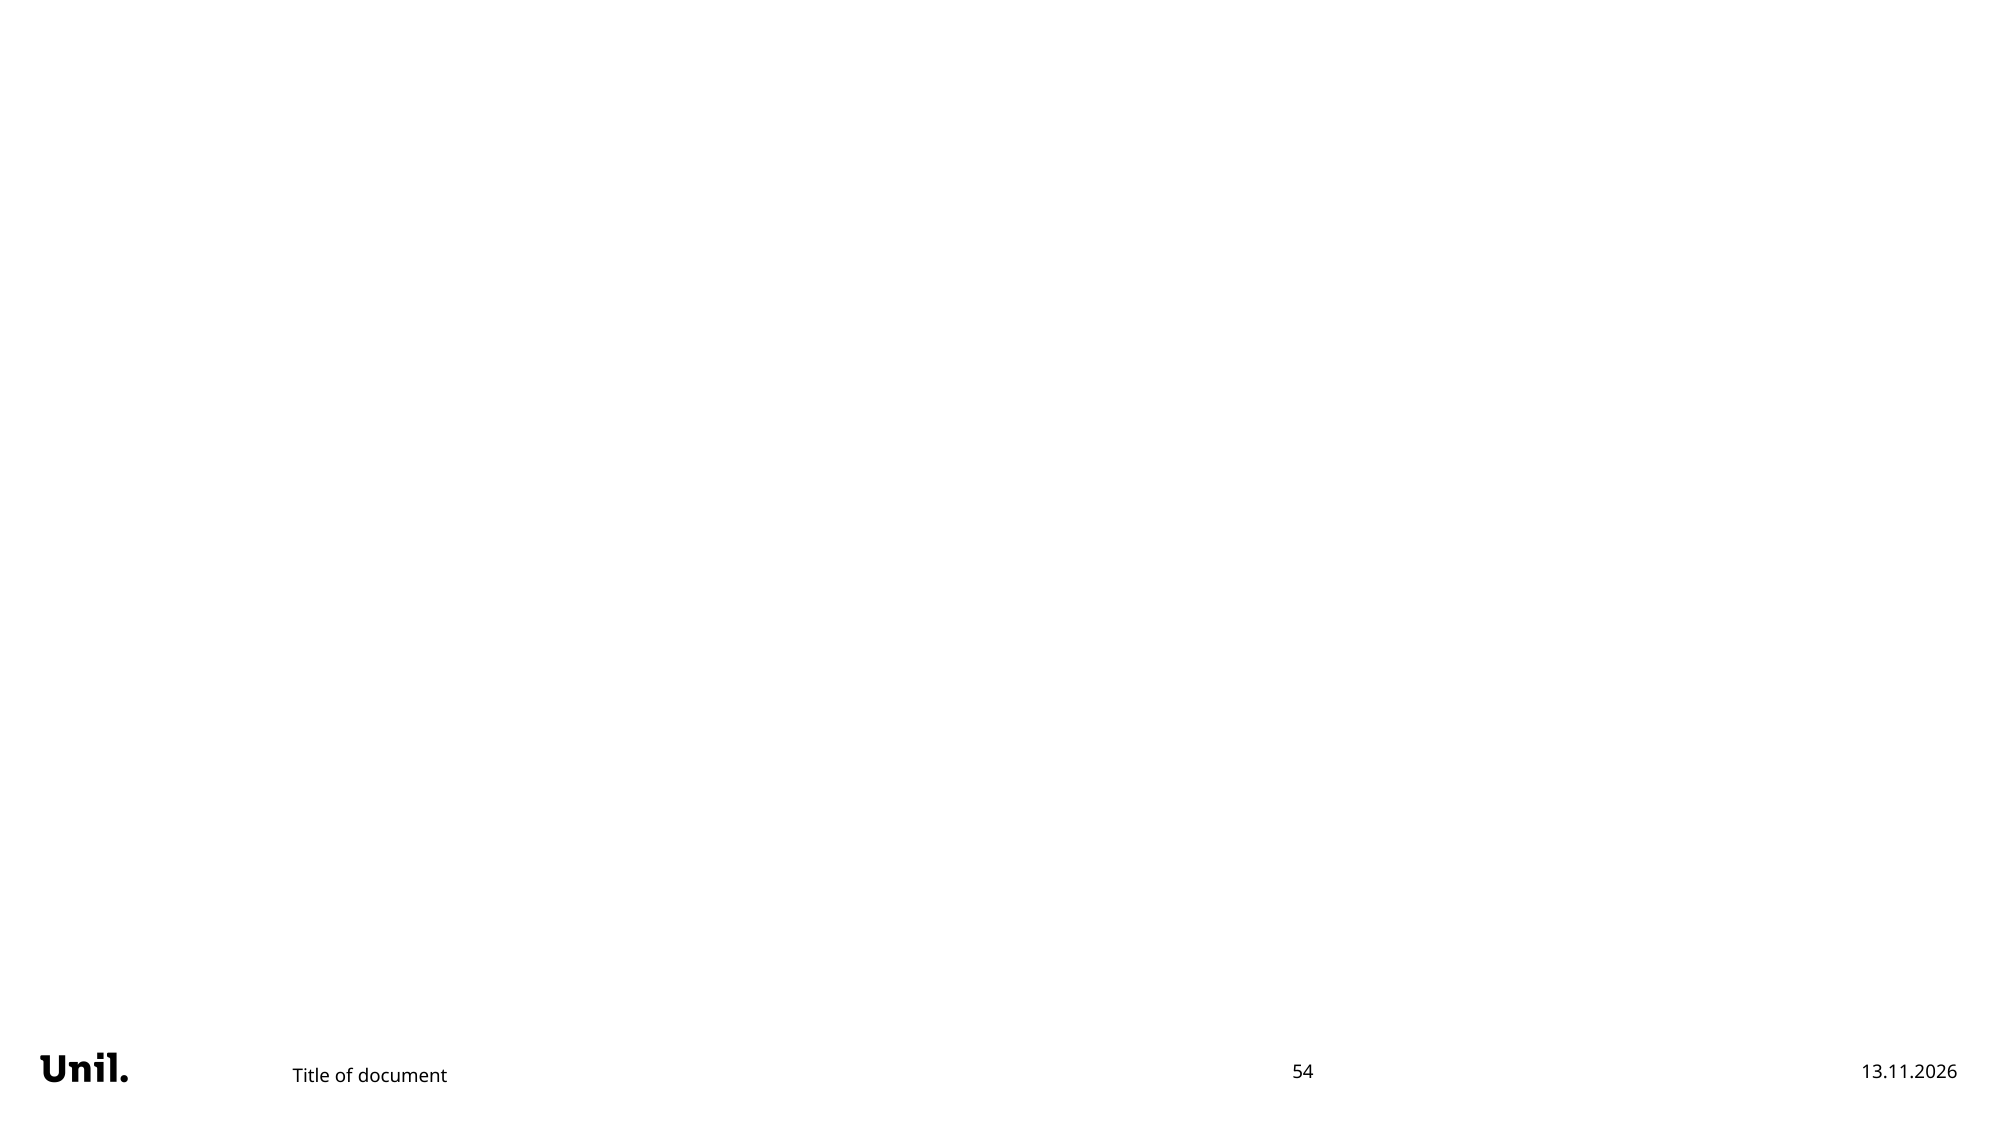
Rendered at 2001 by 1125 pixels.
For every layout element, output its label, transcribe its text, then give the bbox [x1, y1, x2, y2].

slide_number 54 [1250, 1037, 1355, 1086]
footer Title of document [292, 1011, 1048, 1087]
picture [27, 1042, 141, 1095]
picture [1539, 0, 2000, 1125]
